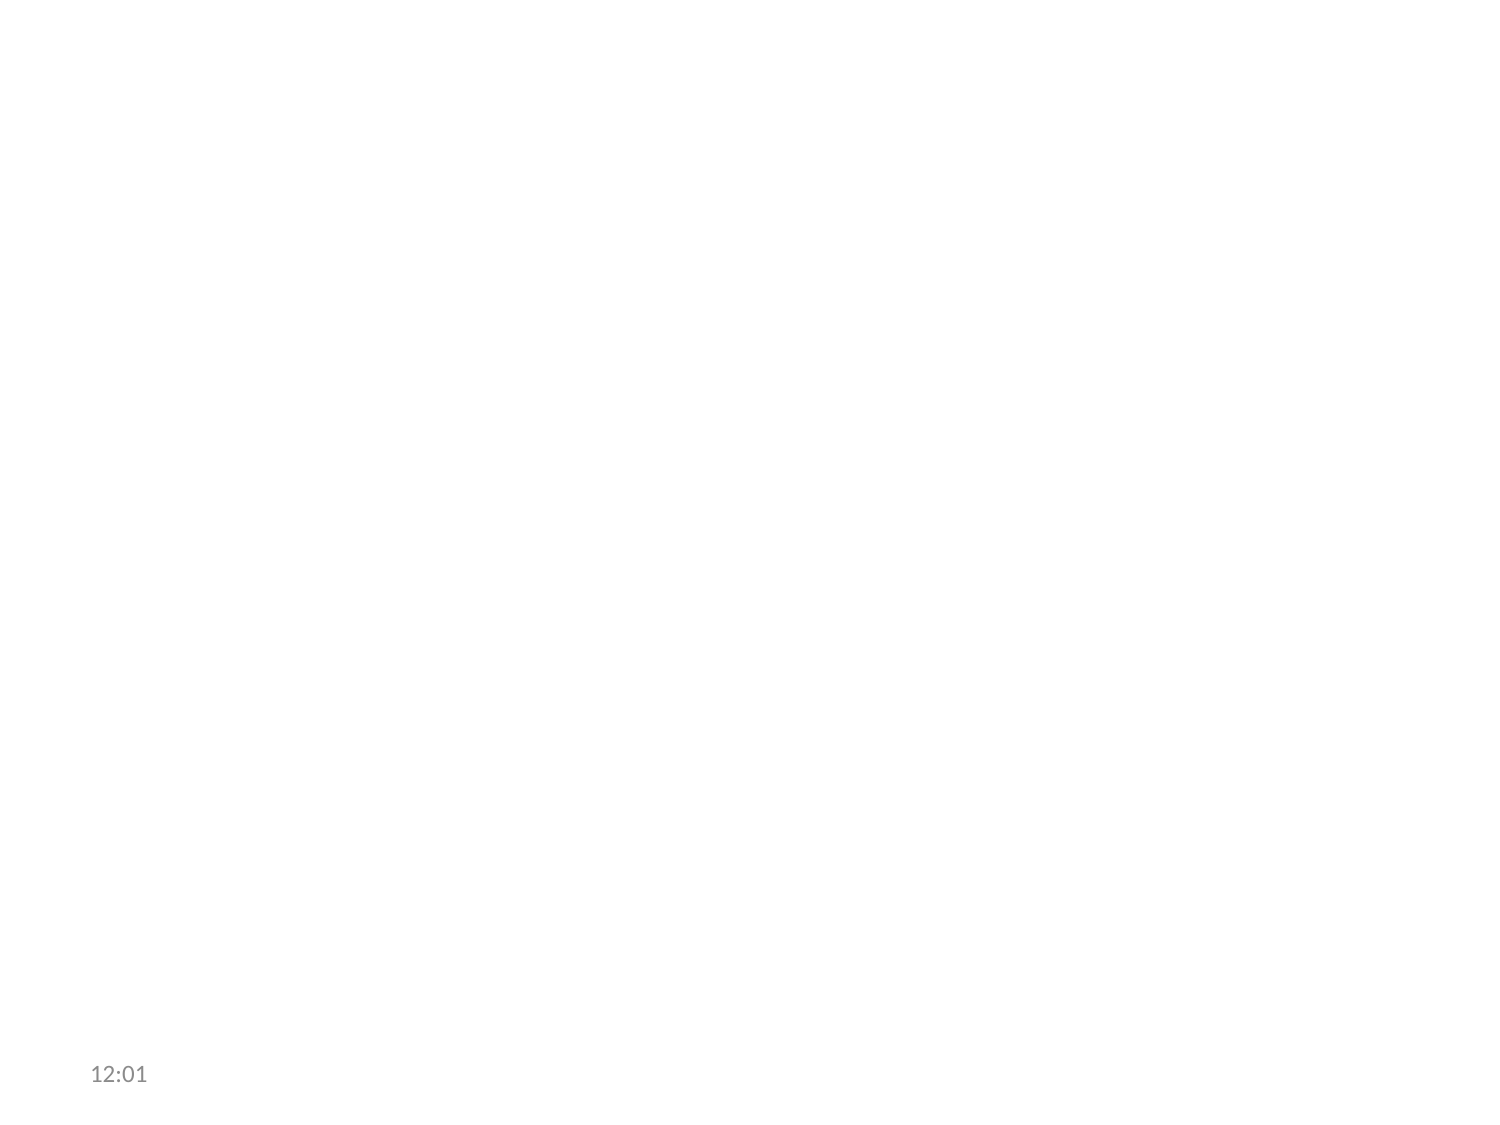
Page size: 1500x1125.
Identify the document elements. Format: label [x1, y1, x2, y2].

slide_number [75, 1042, 425, 1103]
